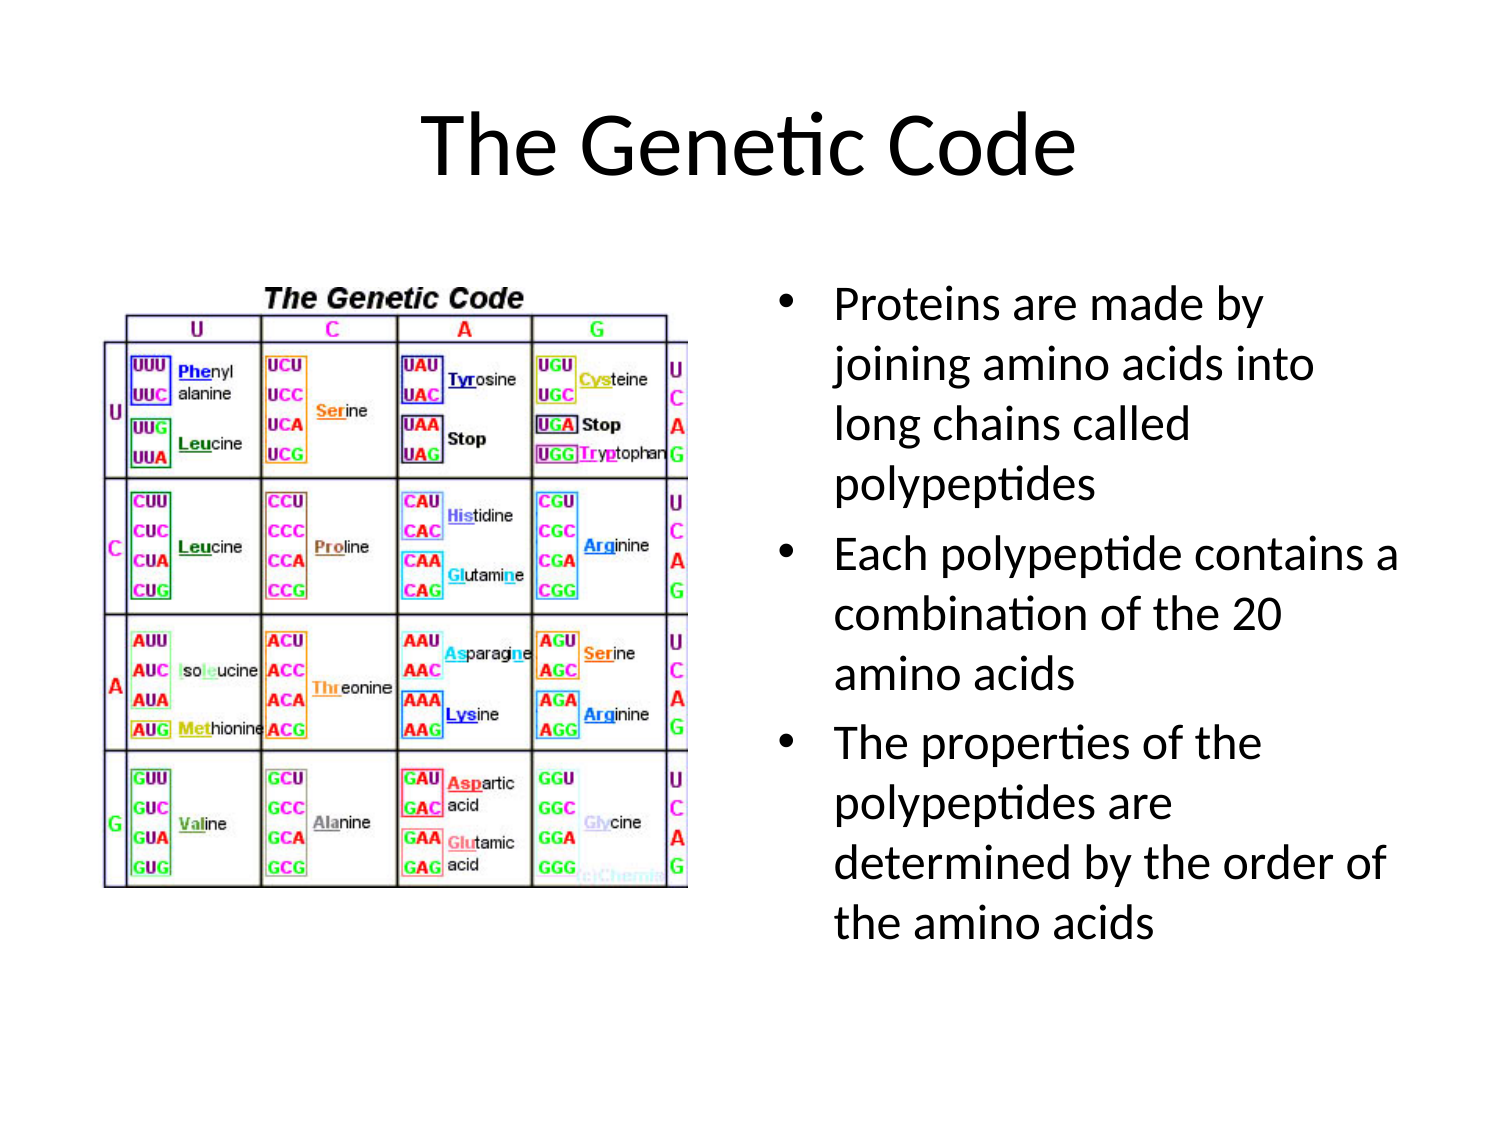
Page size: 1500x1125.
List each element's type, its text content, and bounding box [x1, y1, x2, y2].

list Proteins are made by joining amino acids into long chains called polypeptides Each polypeptide contains a combination of the 20 amino acids The properties of the polypeptides are determined by the order of the amino acids [762, 262, 1425, 1005]
picture [87, 287, 688, 888]
title The Genetic Code [75, 45, 1425, 233]
